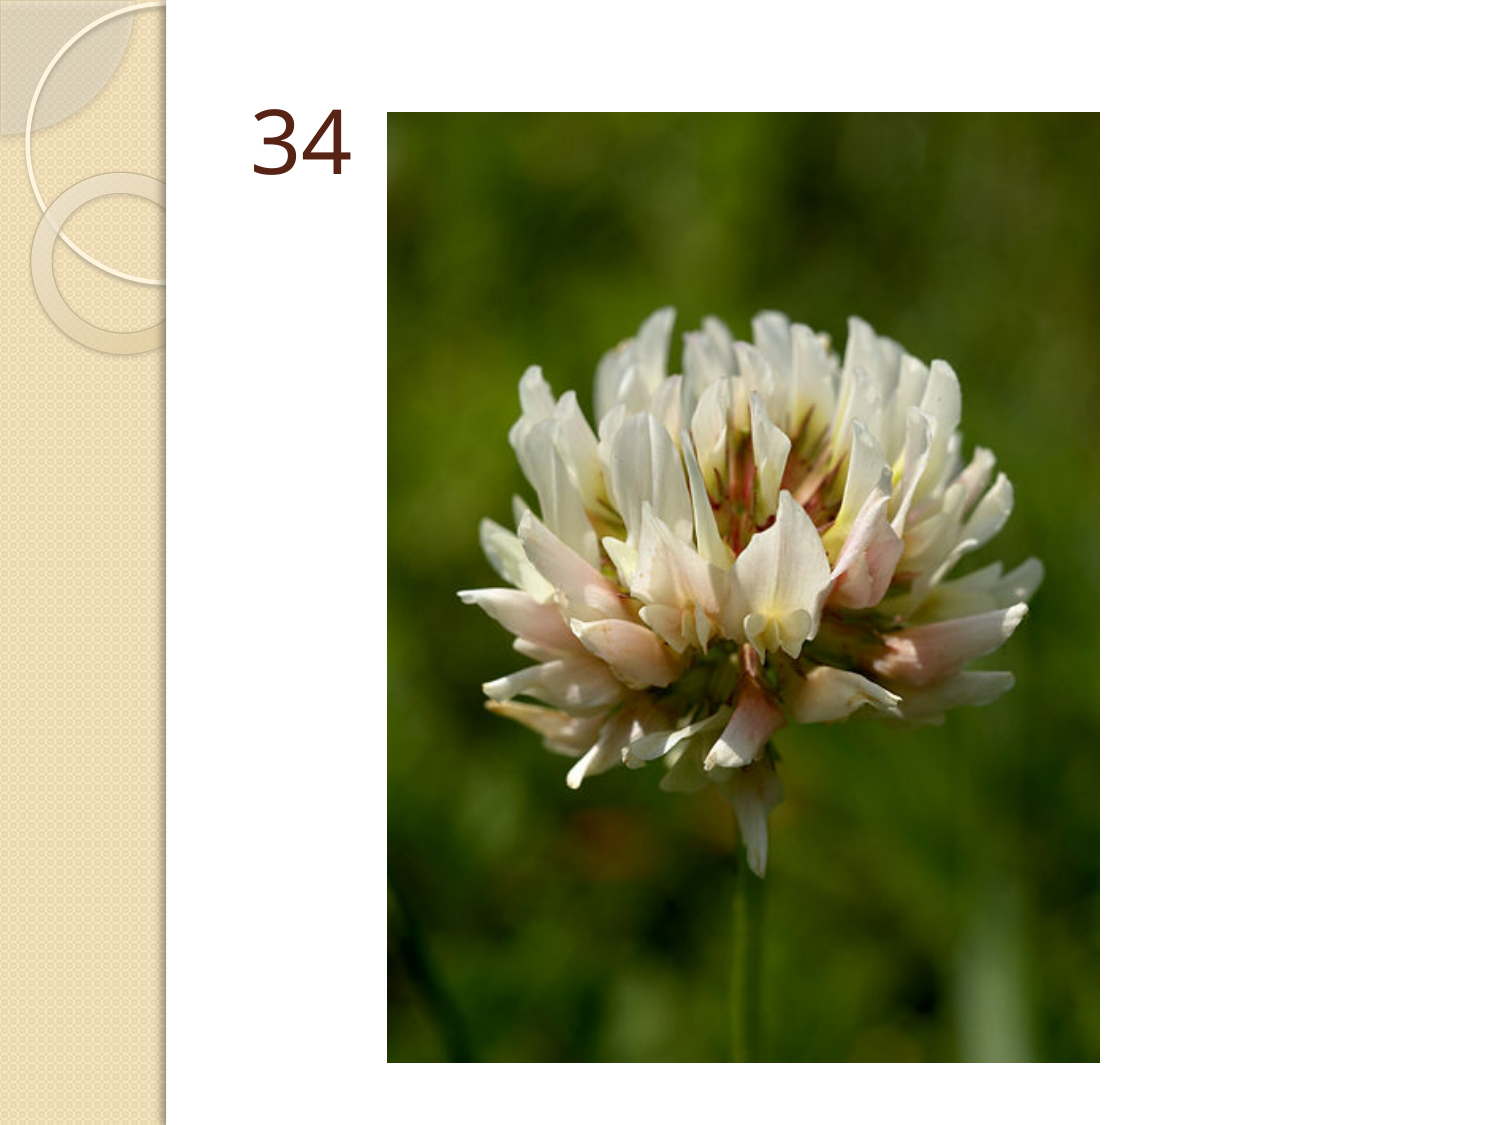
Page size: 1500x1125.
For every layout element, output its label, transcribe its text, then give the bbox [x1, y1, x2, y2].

title 34 [235, 45, 1466, 233]
picture [387, 112, 1101, 1063]
